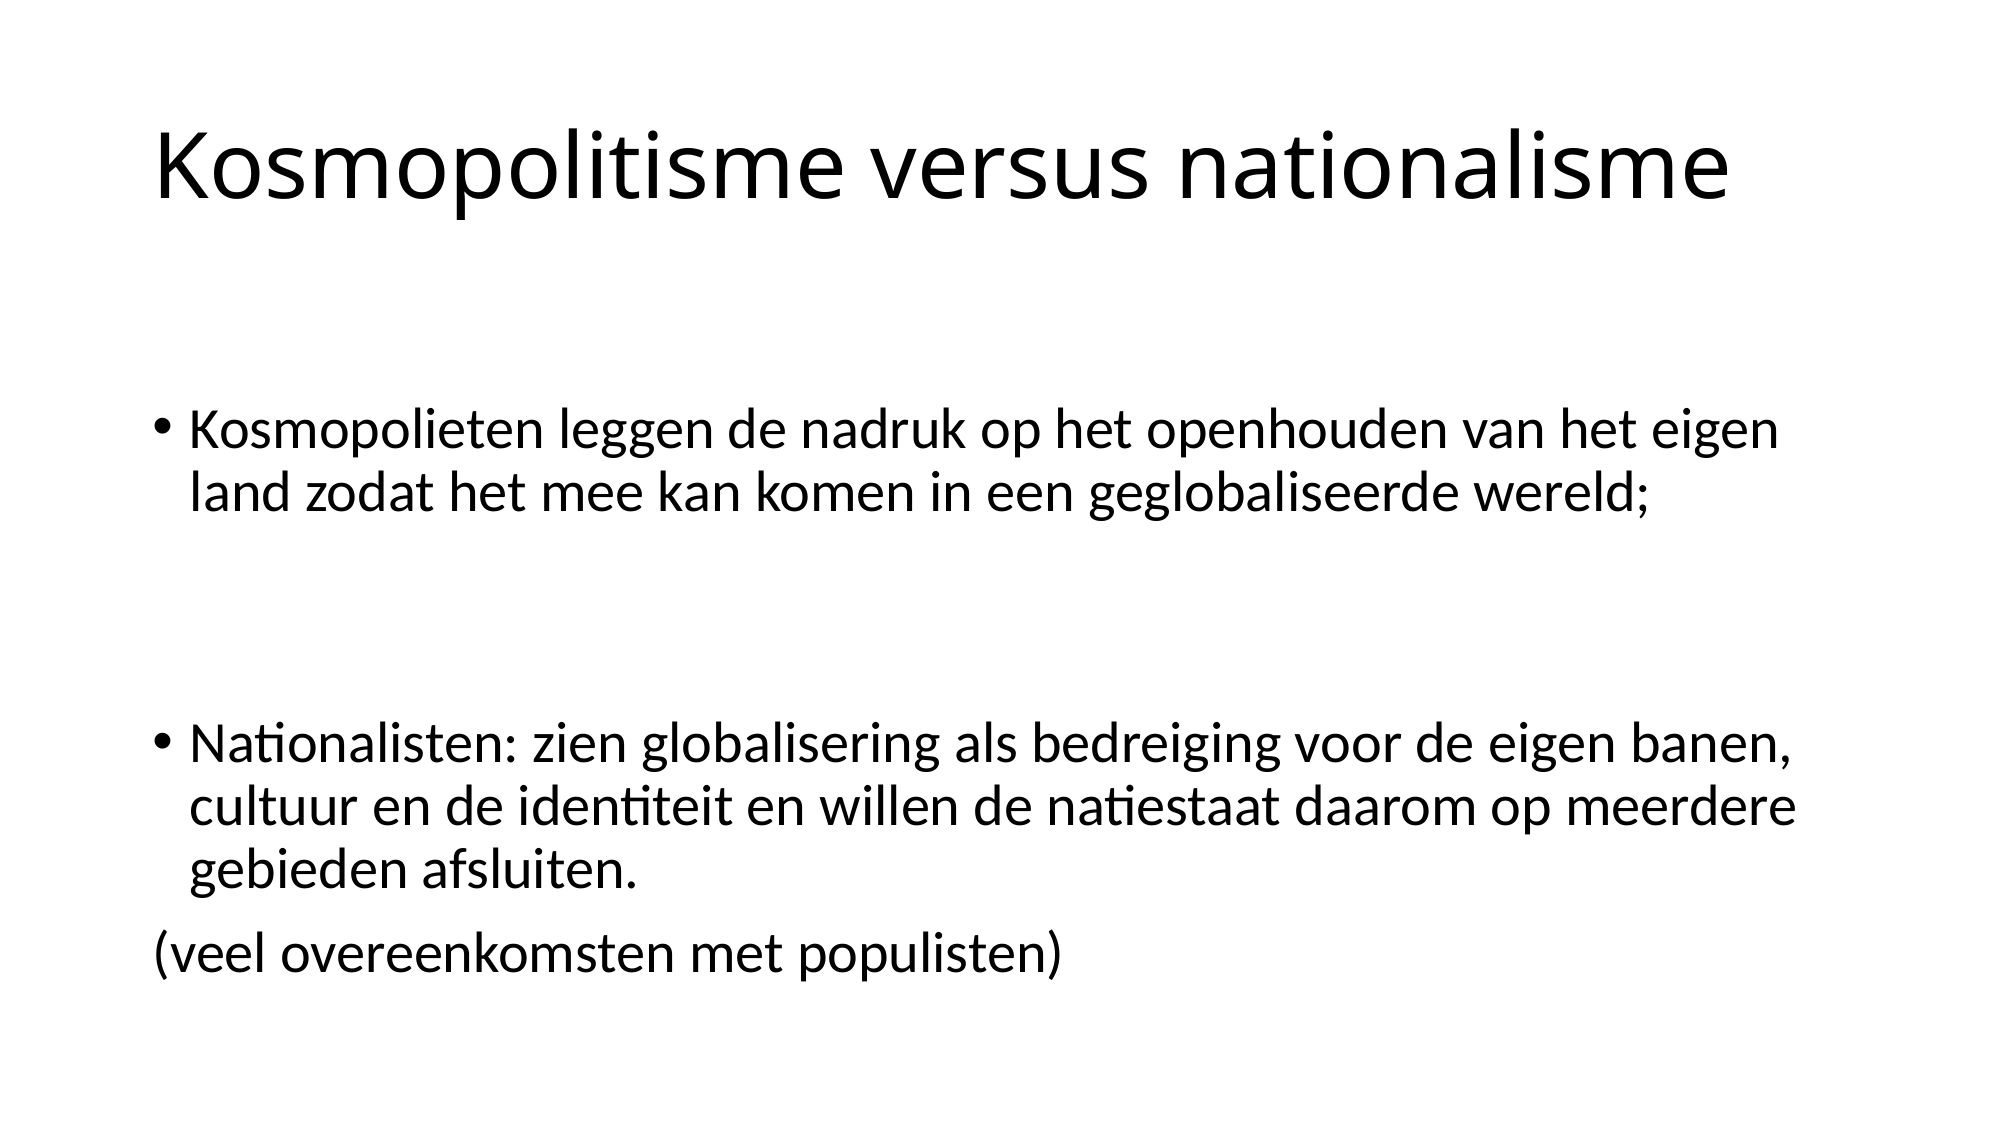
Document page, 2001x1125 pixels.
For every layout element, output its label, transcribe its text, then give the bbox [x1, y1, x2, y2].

title Kosmopolitisme versus nationalisme [137, 59, 1863, 278]
list Kosmopolieten leggen de nadruk op het openhouden van het eigen land zodat het mee kan komen in een geglobaliseerde wereld; Nationalisten: zien globalisering als bedreiging voor de eigen banen, cultuur en de identiteit en willen de natiestaat daarom op meerdere gebieden afsluiten. (veel overeenkomsten met populisten) [137, 299, 1863, 1014]
